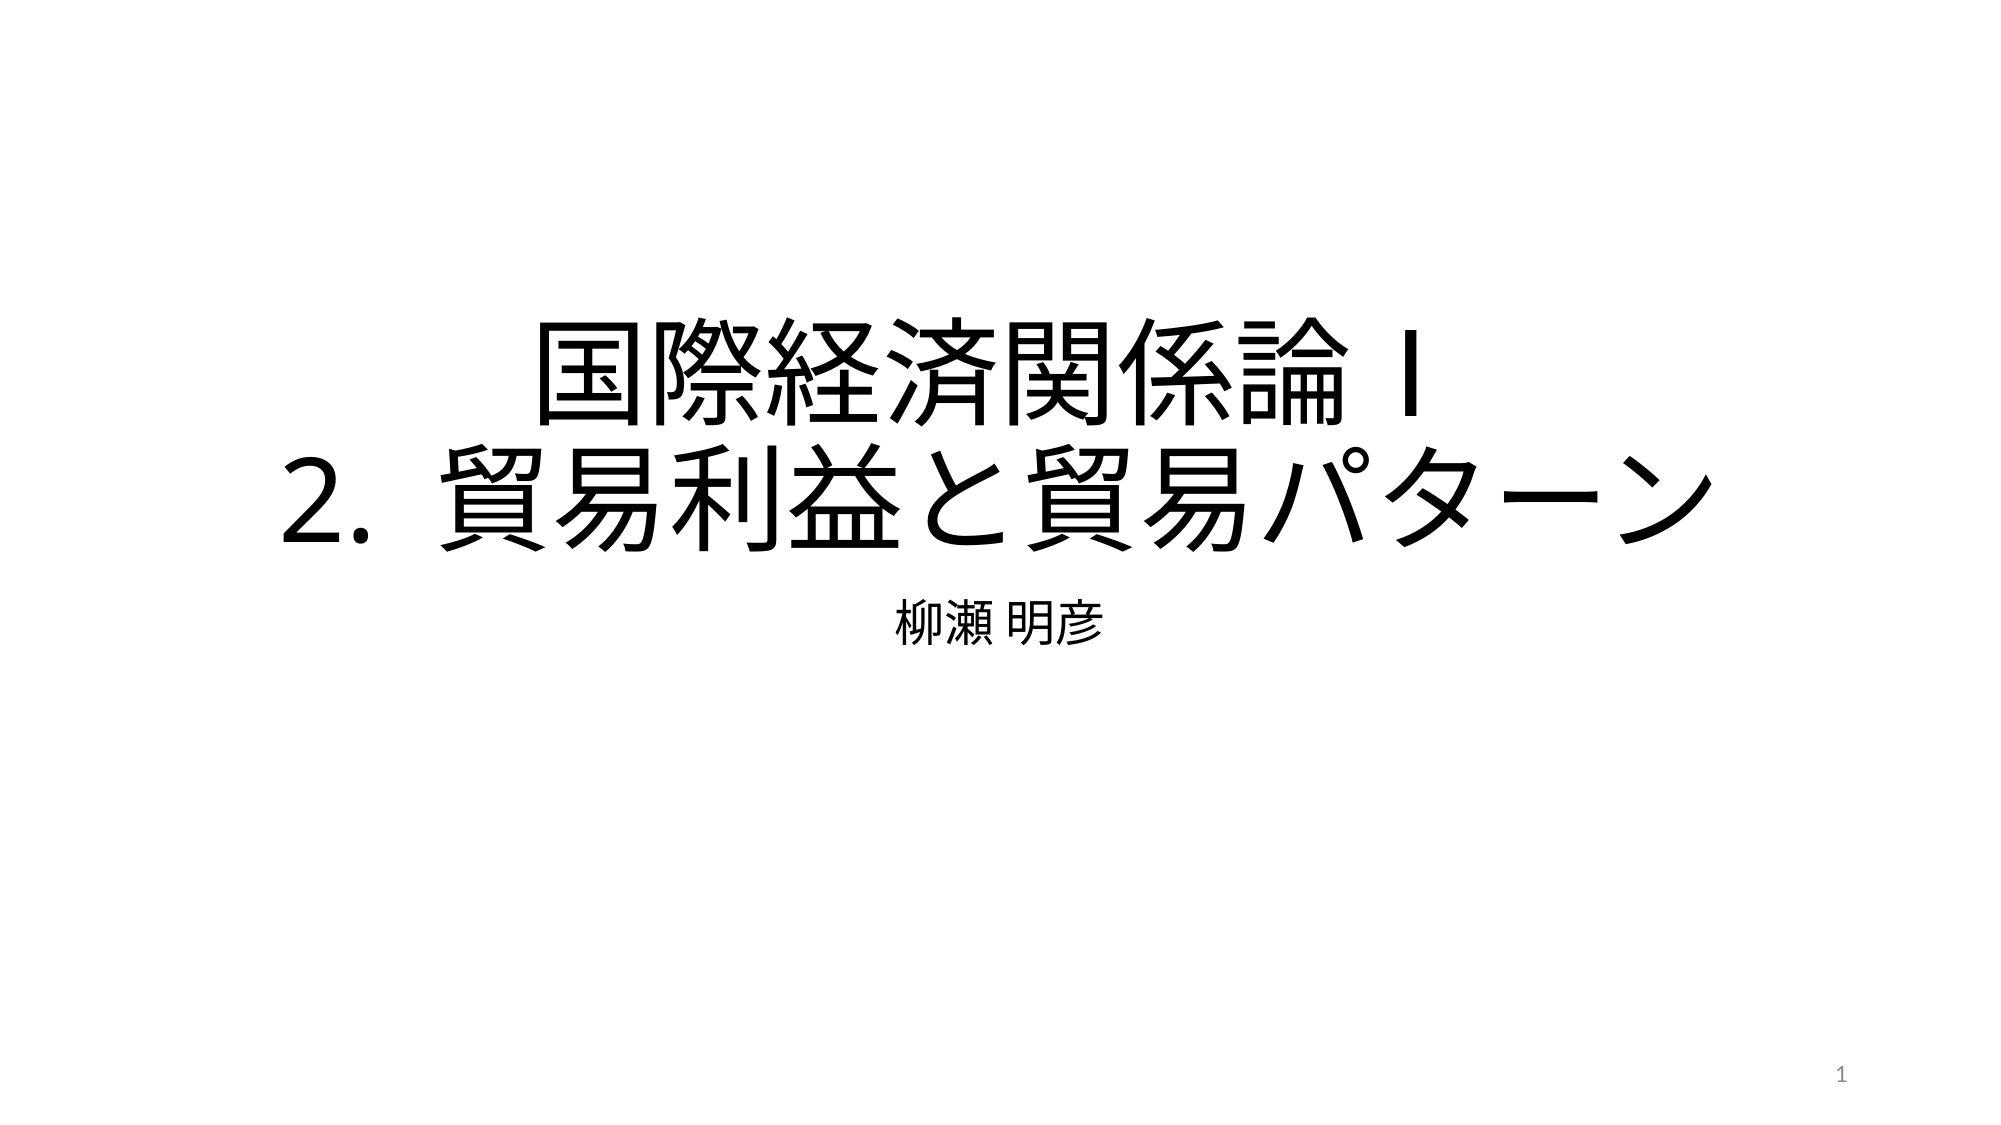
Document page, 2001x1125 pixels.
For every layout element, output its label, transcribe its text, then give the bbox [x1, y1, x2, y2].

slide_number 1 [1412, 1042, 1863, 1103]
title 国際経済関係論Ⅰ 2. 貿易利益と貿易パターン [249, 184, 1750, 576]
subtitle 柳瀬 明彦 [249, 590, 1750, 863]
